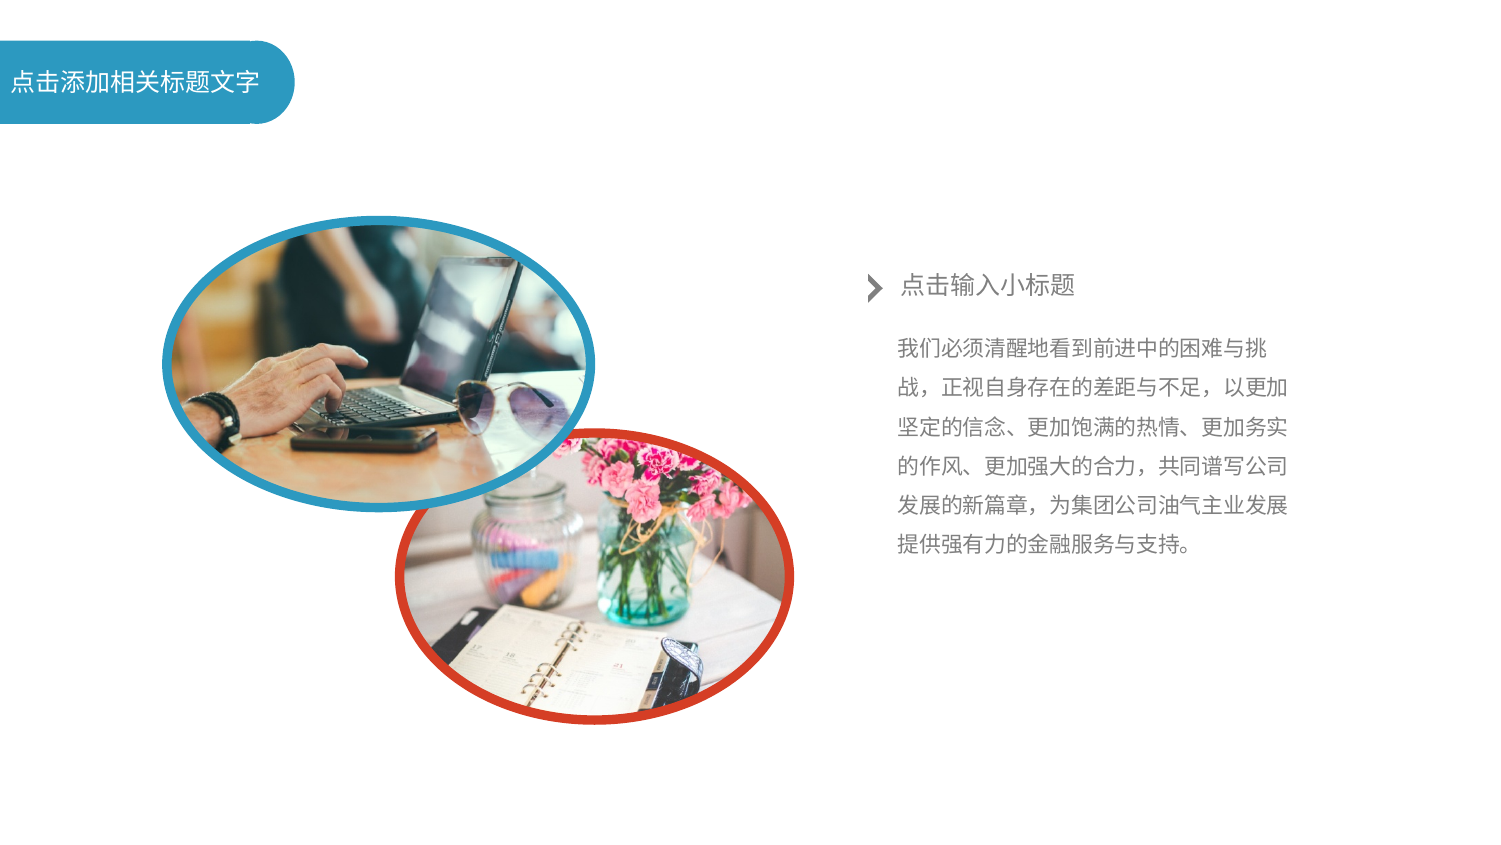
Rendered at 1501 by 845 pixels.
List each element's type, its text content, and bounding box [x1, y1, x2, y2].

text_box [398, 431, 791, 722]
text_box [165, 219, 592, 509]
text_box 我们必须清醒地看到前进中的困难与挑战，正视自身存在的差距与不足，以更加坚定的信念、更加饱满的热情、更加务实的作风、更加强大的合力，共同谱写公司发展的新篇章，为集团公司油气主业发展提供强有力的金融服务与支持。 [886, 315, 1312, 590]
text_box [868, 262, 1191, 308]
